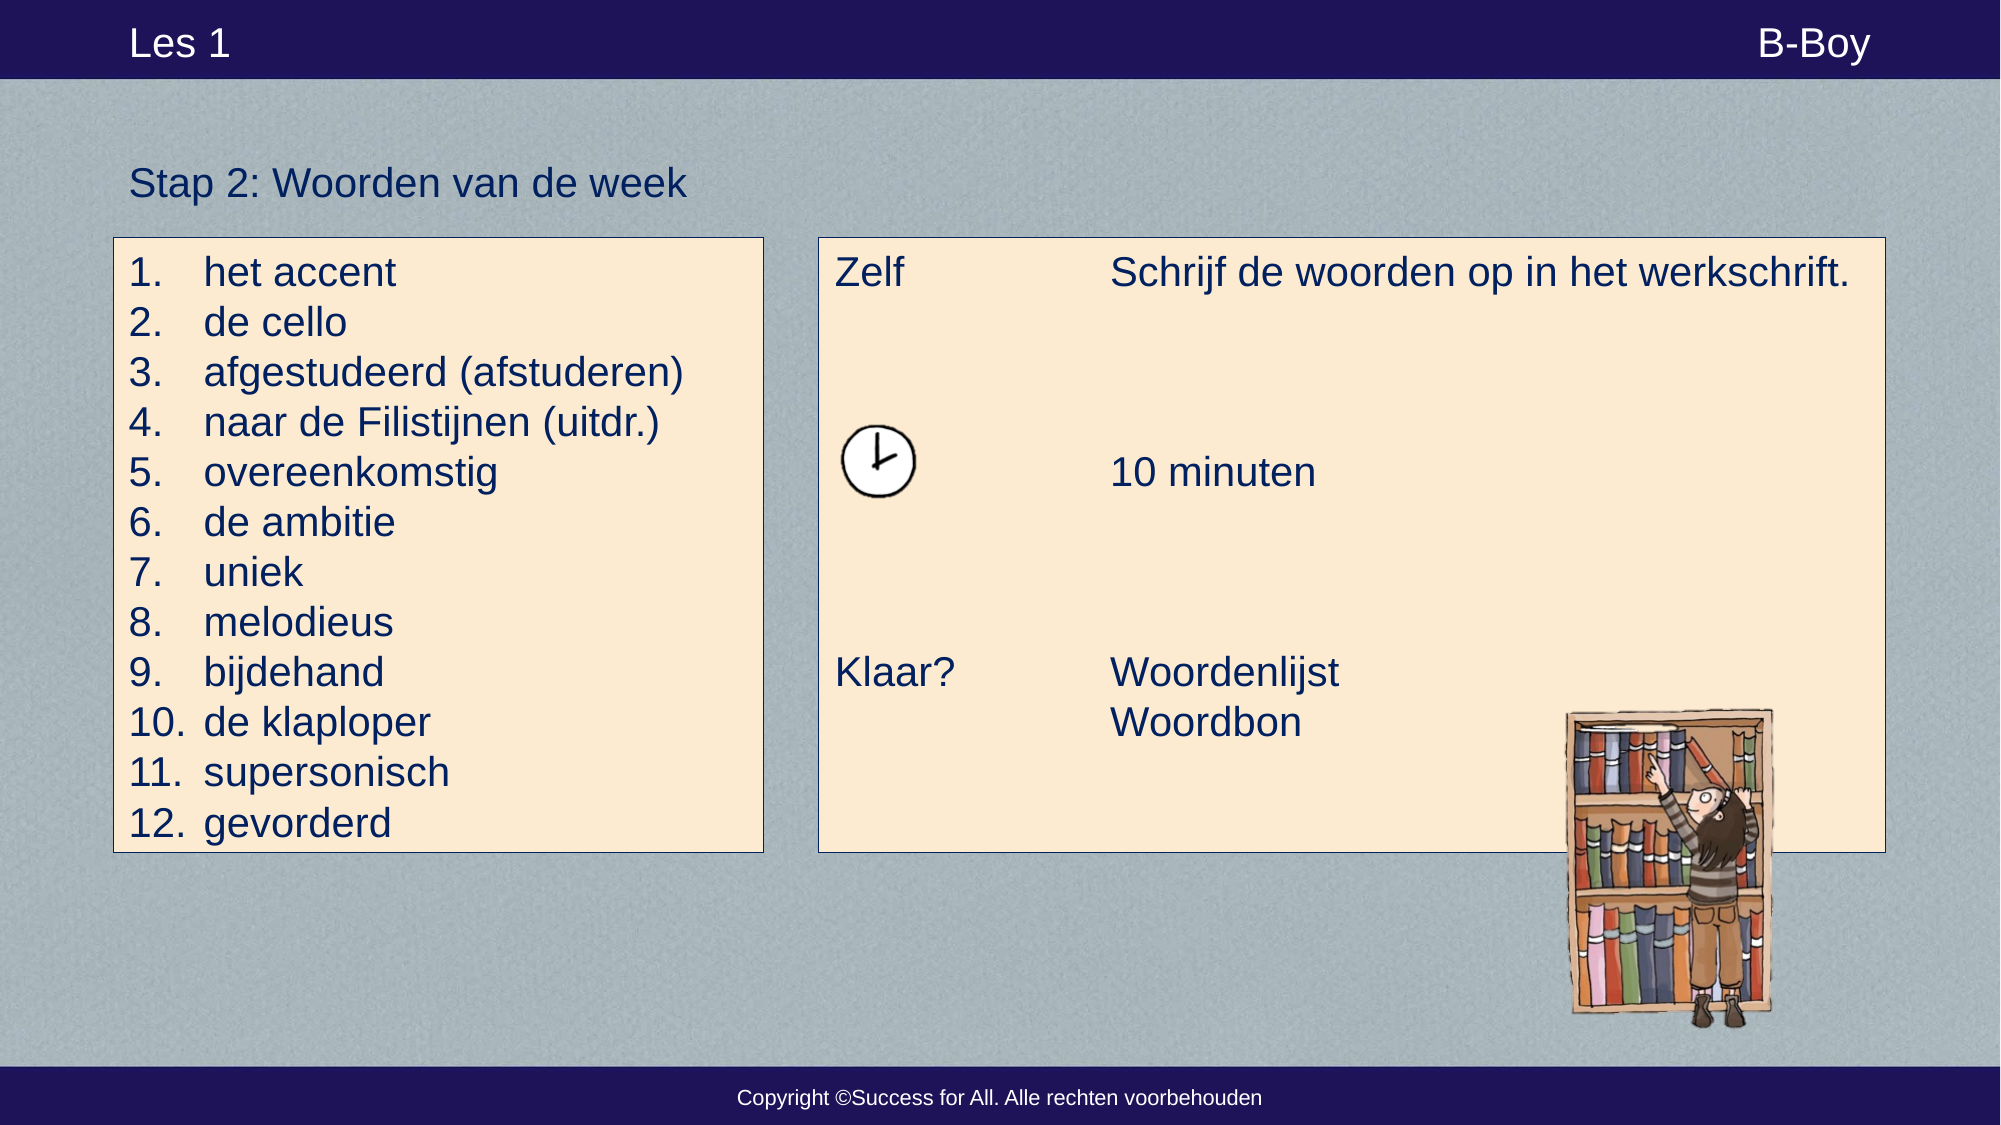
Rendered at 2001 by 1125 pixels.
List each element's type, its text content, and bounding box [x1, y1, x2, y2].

text_box Stap 2: Woorden van de week [113, 148, 1635, 214]
text_box Copyright ©Success for All. Alle rechten voorbehouden [0, 1076, 2000, 1125]
text_box Zelf Schrijf de woorden op in het werkschrift. 10 minuten Klaar? Woordenlijst Woordbon [818, 237, 1886, 853]
text_box B-Boy [999, 8, 1886, 73]
text_box het accent de cello afgestudeerd (afstuderen) naar de Filistijnen (uitdr.) overeenkomstig de ambitie uniek melodieus bijdehand de klaploper supersonisch gevorderd [113, 237, 764, 853]
text_box Les 1 [114, 8, 354, 73]
picture [0, 0, 2001, 1125]
